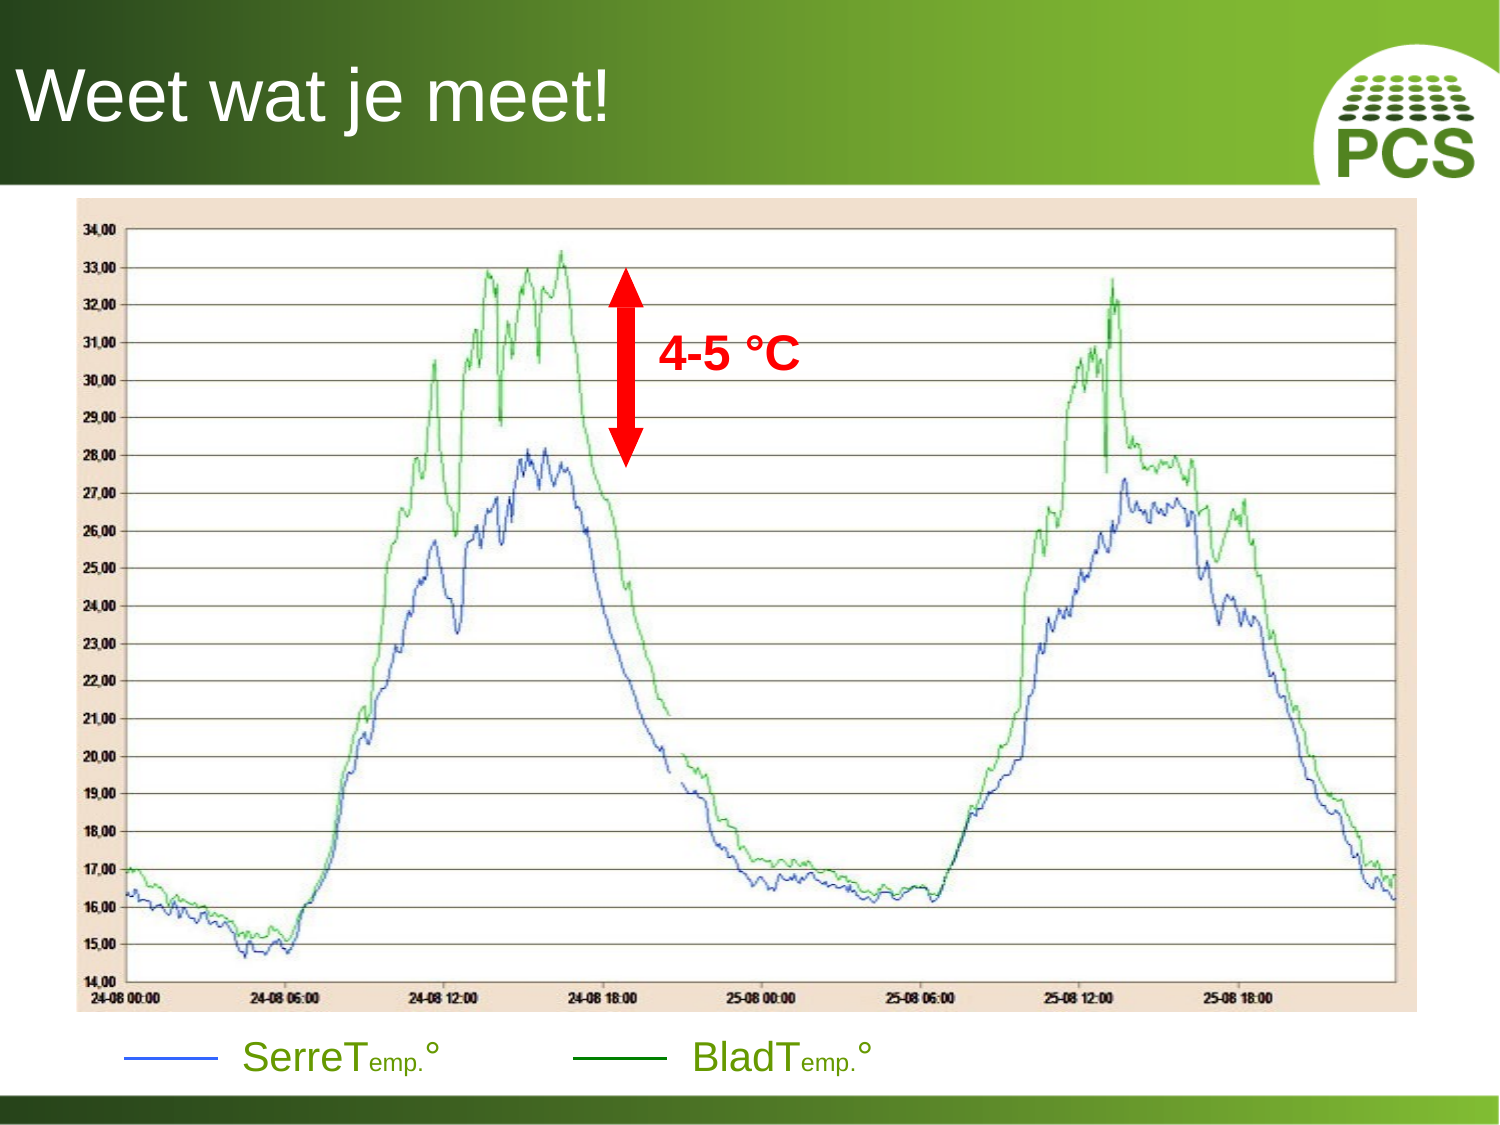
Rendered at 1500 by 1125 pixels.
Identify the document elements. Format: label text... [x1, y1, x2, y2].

text_box SerreTemp.° [239, 1027, 445, 1080]
text_box [76, 198, 1417, 1012]
text_box [608, 267, 644, 468]
text_box BladTemp.° [689, 1027, 876, 1080]
title Weet wat je meet! [12, 44, 618, 235]
text_box 4-5 °C [656, 318, 804, 381]
picture [0, 0, 1500, 1125]
